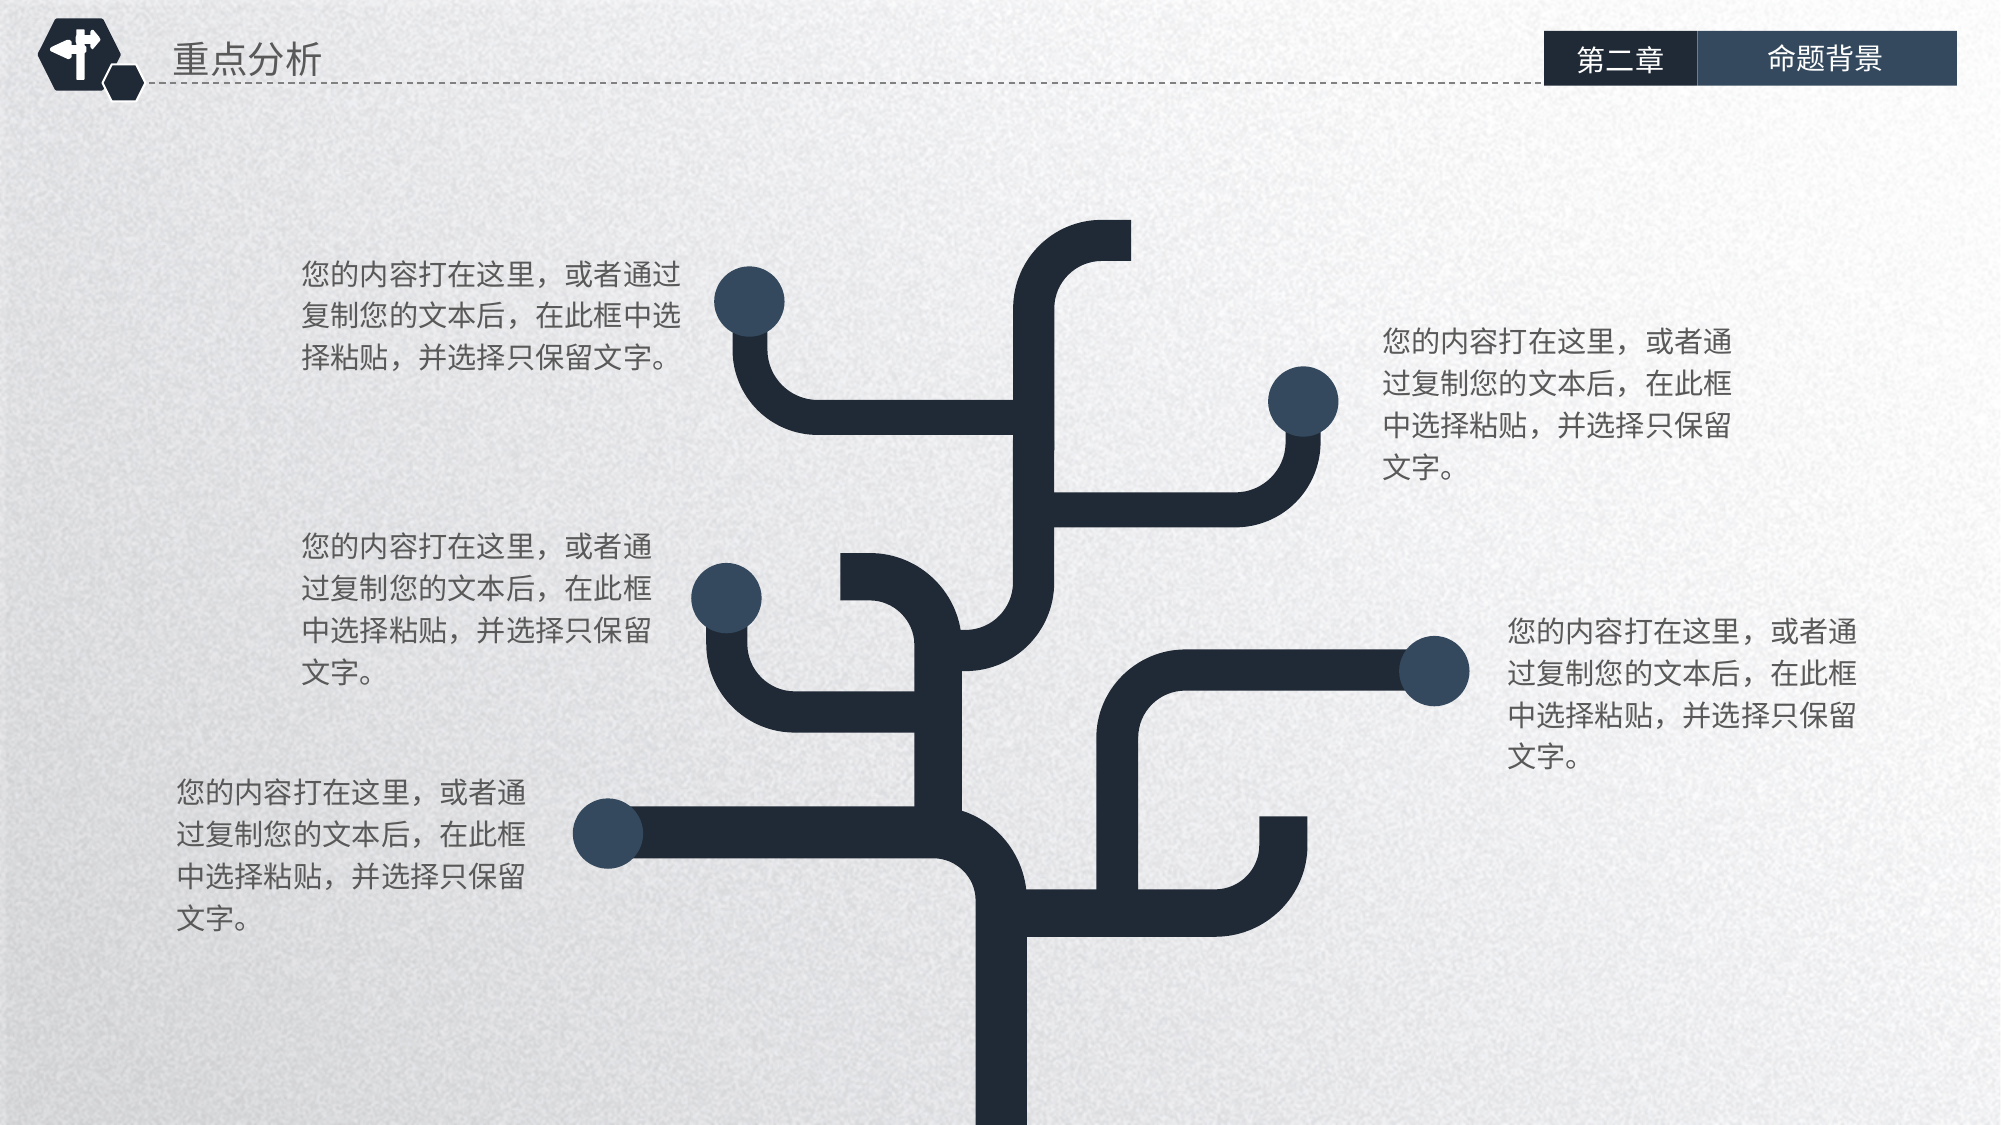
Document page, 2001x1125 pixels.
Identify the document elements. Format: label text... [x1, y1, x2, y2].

text_box 您的内容打在这里，或者通过复制您的文本后，在此框中选择粘贴，并选择只保留文字。 [1492, 598, 1875, 782]
text_box [840, 553, 962, 834]
text_box [1542, 29, 1695, 82]
picture [0, 0, 2001, 1125]
text_box [712, 264, 787, 339]
text_box [1397, 633, 1472, 709]
text_box [706, 630, 937, 733]
text_box 您的内容打在这里，或者通过复制您的文本后，在此框中选择粘贴，并选择只保留文字。 [286, 241, 701, 382]
text_box 您的内容打在这里，或者通过复制您的文本后，在此框中选择粘贴，并选择只保留文字。 [286, 514, 681, 697]
text_box [1265, 364, 1341, 439]
text_box 命题背景 [1695, 34, 1956, 82]
text_box [1096, 649, 1403, 922]
text_box 重点分析 [161, 30, 469, 82]
text_box [100, 62, 148, 104]
text_box [1001, 816, 1308, 937]
text_box 您的内容打在这里，或者通过复制您的文本后，在此框中选择粘贴，并选择只保留文字。 [1367, 309, 1759, 492]
text_box [570, 796, 646, 871]
text_box [37, 18, 121, 91]
text_box [1013, 219, 1132, 451]
text_box [1055, 435, 1321, 528]
text_box [635, 806, 1027, 1125]
text_box [1695, 29, 1959, 88]
text_box [732, 335, 1013, 435]
text_box [689, 560, 764, 636]
text_box [1544, 83, 1695, 88]
text_box 第二章 [1544, 36, 1698, 83]
text_box [936, 440, 1055, 672]
text_box [49, 29, 101, 80]
text_box 您的内容打在这里，或者通过复制您的文本后，在此框中选择粘贴，并选择只保留文字。 [161, 760, 560, 943]
